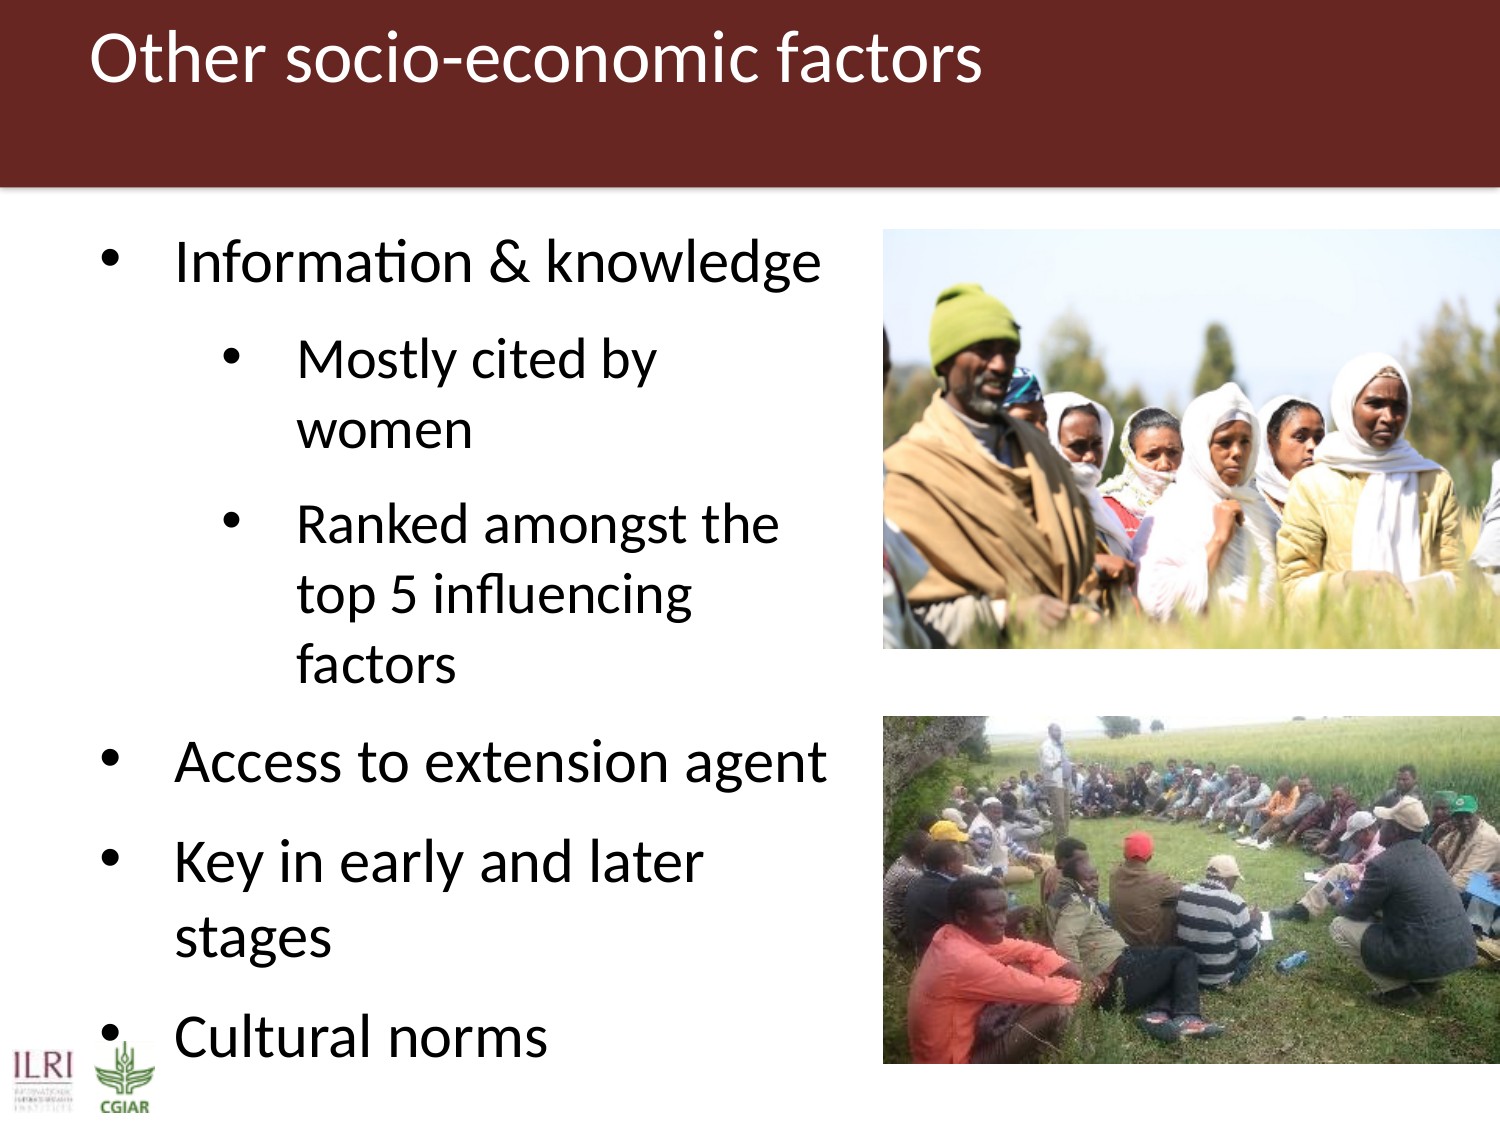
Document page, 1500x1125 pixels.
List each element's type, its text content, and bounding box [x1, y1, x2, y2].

title Other socio-economic factors [75, 0, 1425, 188]
list Information & knowledge Mostly cited by women Ranked amongst the top 5 influencing factors Access to extension agent Key in early and later stages Cultural norms [84, 212, 863, 1075]
picture [12, 1049, 74, 1113]
picture [883, 229, 1500, 649]
picture [883, 716, 1500, 1064]
picture [94, 1075, 155, 1113]
